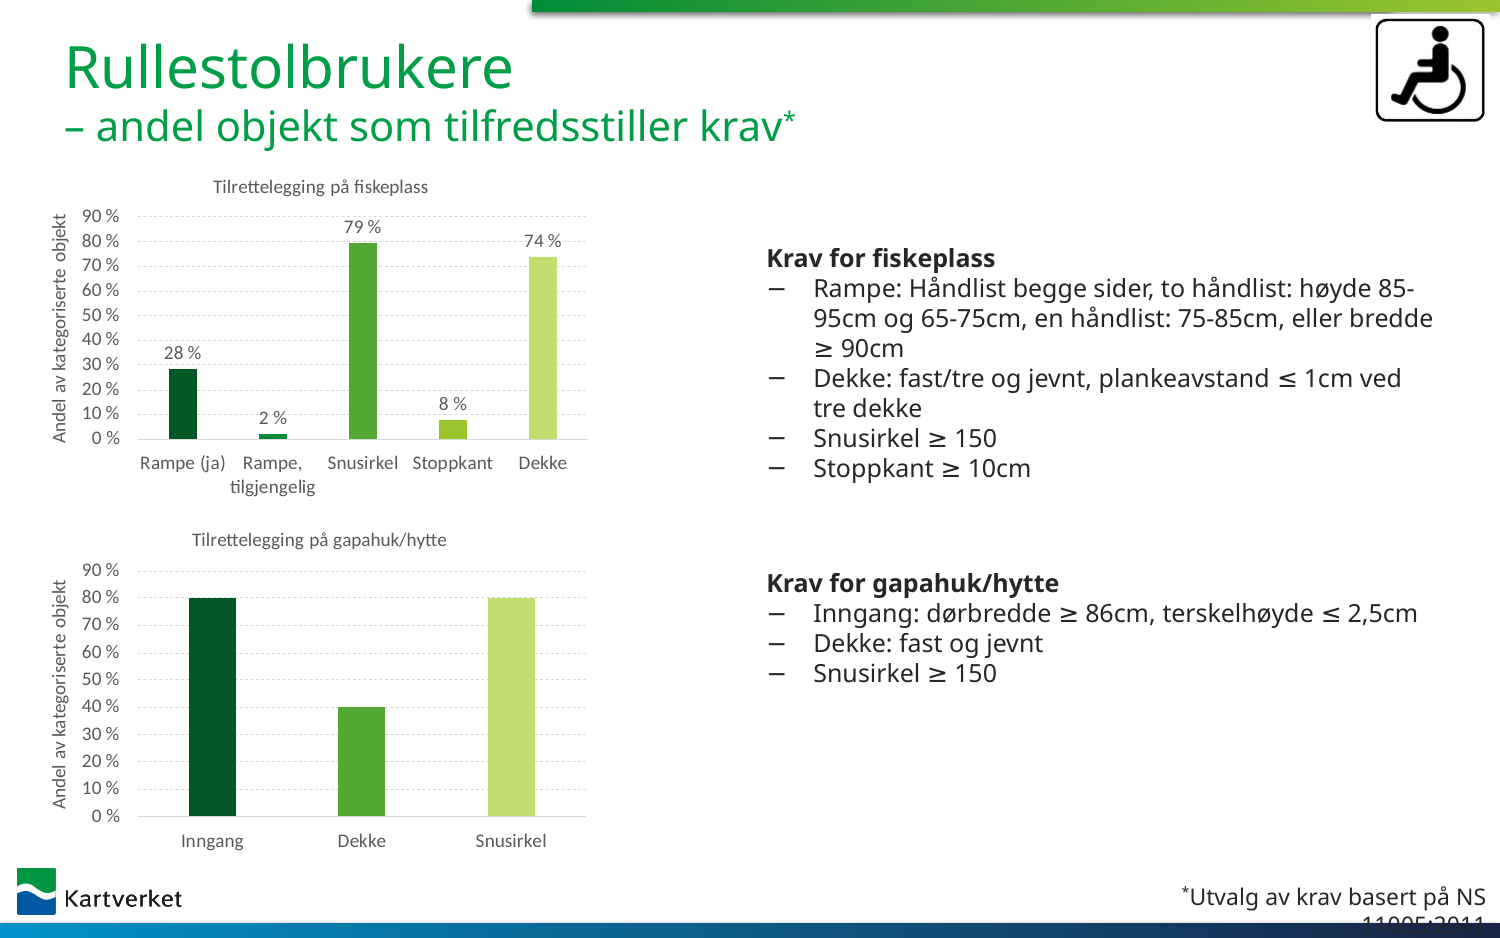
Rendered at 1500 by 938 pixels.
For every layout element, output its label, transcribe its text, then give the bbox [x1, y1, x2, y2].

text_box Krav for gapahuk/hytte Inngang: dørbredde ≥ 86cm, terskelhøyde ≤ 2,5cm Dekke: fast og jevnt Snusirkel ≥ 150 [751, 560, 1452, 695]
text_box Krav for fiskeplass Rampe: Håndlist begge sider, to håndlist: høyde 85-95cm og 65-75cm, en håndlist: 75-85cm, eller bredde ≥ 90cm Dekke: fast/tre og jevnt, plankeavstand ≤ 1cm ved tre dekke Snusirkel ≥ 150 Stoppkant ≥ 10cm [751, 235, 1452, 490]
text_box Rullestolbrukere – andel objekt som tilfredsstiller krav* [49, 29, 1431, 158]
picture [41, 520, 597, 859]
picture [1371, 13, 1491, 127]
text_box *Utvalg av krav basert på NS 11005:2011 [1068, 873, 1500, 938]
picture [41, 166, 599, 505]
